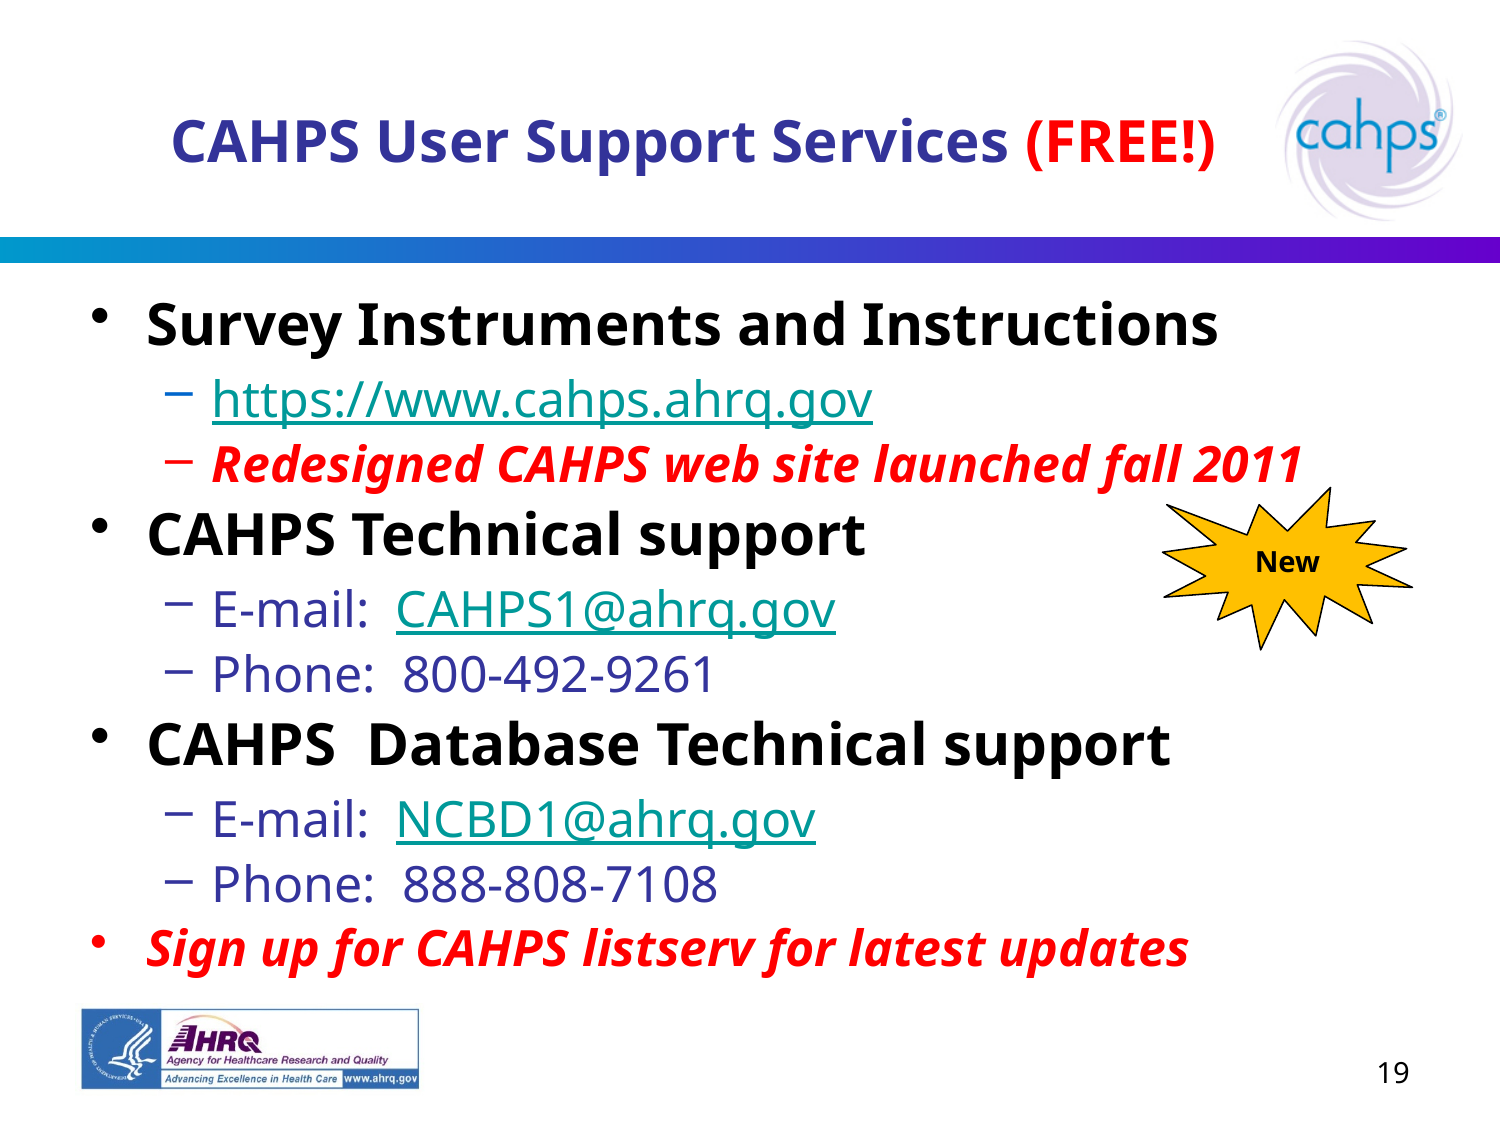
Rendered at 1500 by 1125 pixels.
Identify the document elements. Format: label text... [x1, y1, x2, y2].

picture [1275, 37, 1463, 225]
picture [75, 1006, 425, 1096]
list Survey Instruments and Instructions https://www.cahps.ahrq.gov Redesigned CAHPS web site launched fall 2011 CAHPS Technical support E-mail: CAHPS1@ahrq.gov Phone: 800-492-9261 CAHPS Database Technical support E-mail: NCBD1@ahrq.gov Phone: 888-808-7108 Sign up for CAHPS listserv for latest updates [74, 287, 1426, 1006]
slide_number 19 [1074, 1046, 1426, 1125]
title CAHPS User Support Services (FREE!) [74, 44, 1313, 233]
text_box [1162, 487, 1413, 651]
